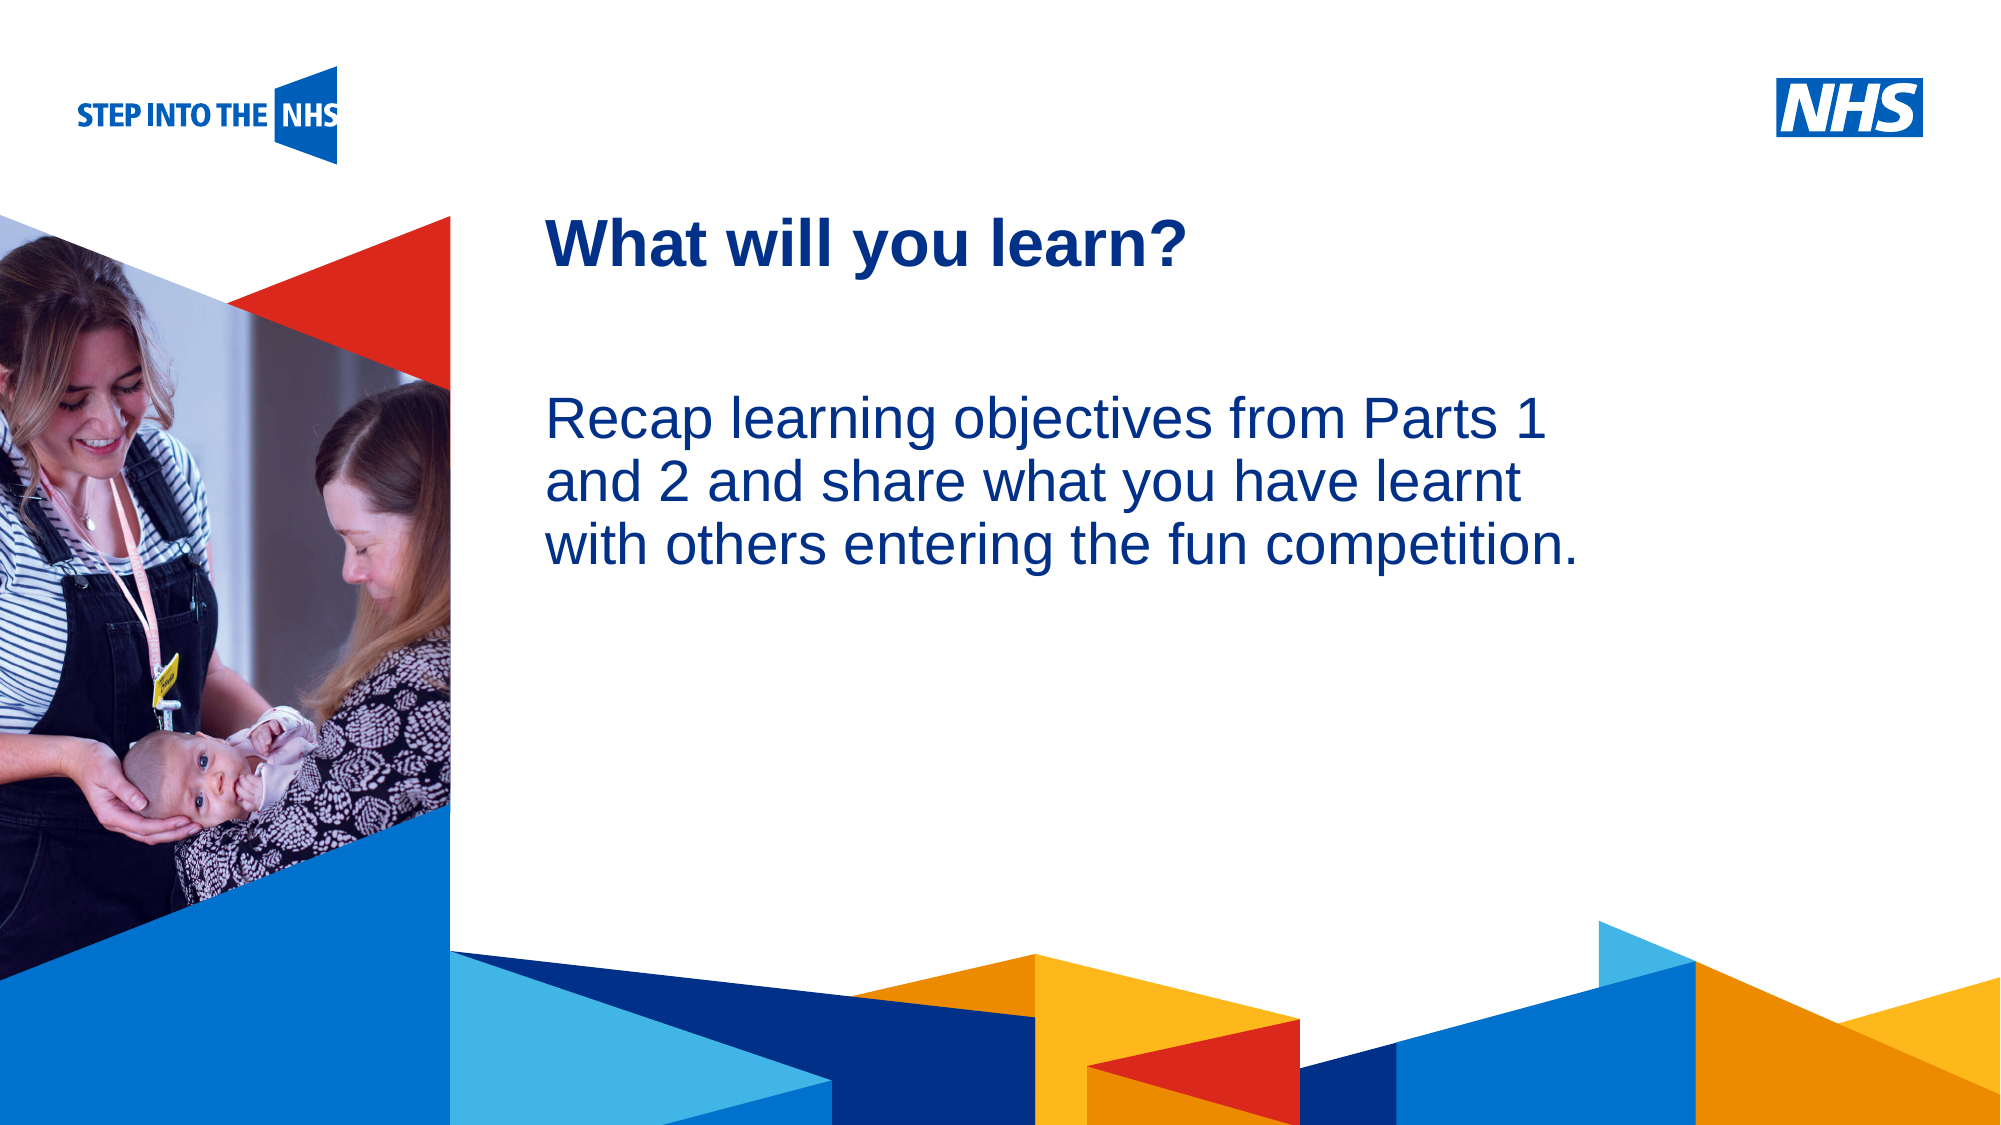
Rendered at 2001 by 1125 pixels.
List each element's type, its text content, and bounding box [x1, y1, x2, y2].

title What will you learn? [545, 208, 1672, 296]
text_box [267, 288, 1237, 1106]
picture [0, 214, 451, 981]
list Recap learning objectives from Parts 1 and 2 and share what you have learnt with others entering the fun competition. [545, 388, 1767, 958]
